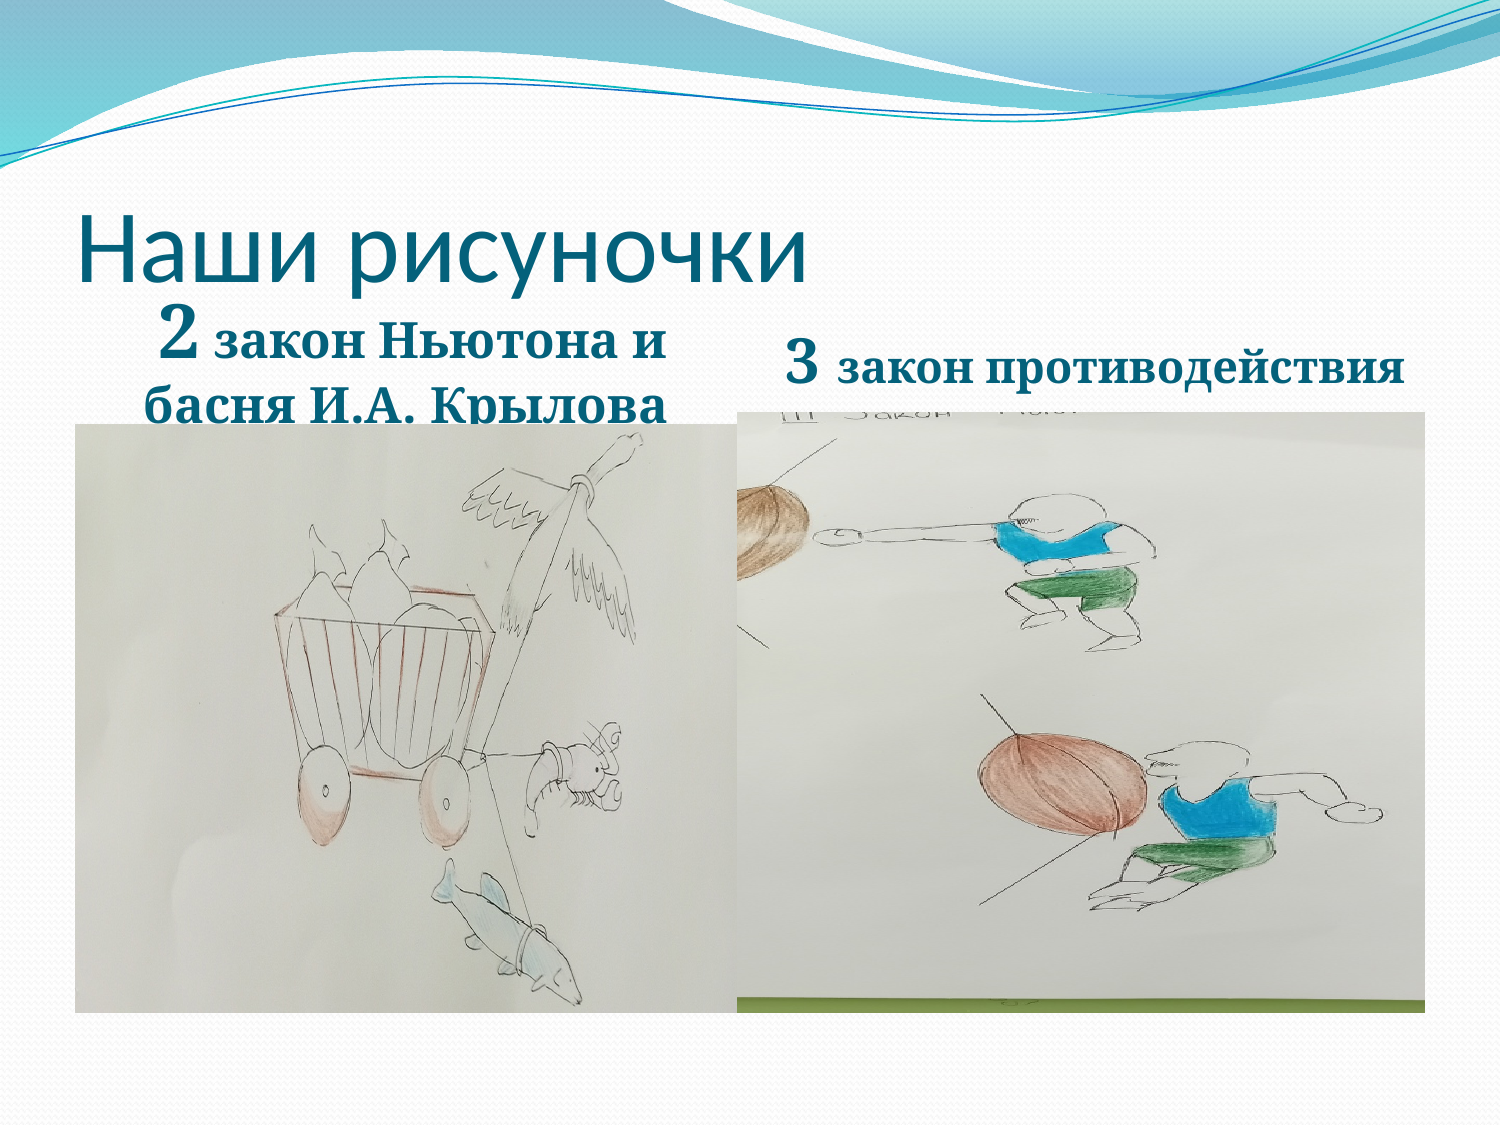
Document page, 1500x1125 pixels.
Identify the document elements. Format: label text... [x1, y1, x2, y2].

list 3 закон противодействия [761, 305, 1425, 412]
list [737, 412, 1426, 1013]
list 2 закон Ньютона и басня И.А. Крылова [75, 304, 738, 413]
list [74, 424, 730, 1013]
title Наши рисуночки [75, 115, 1425, 303]
